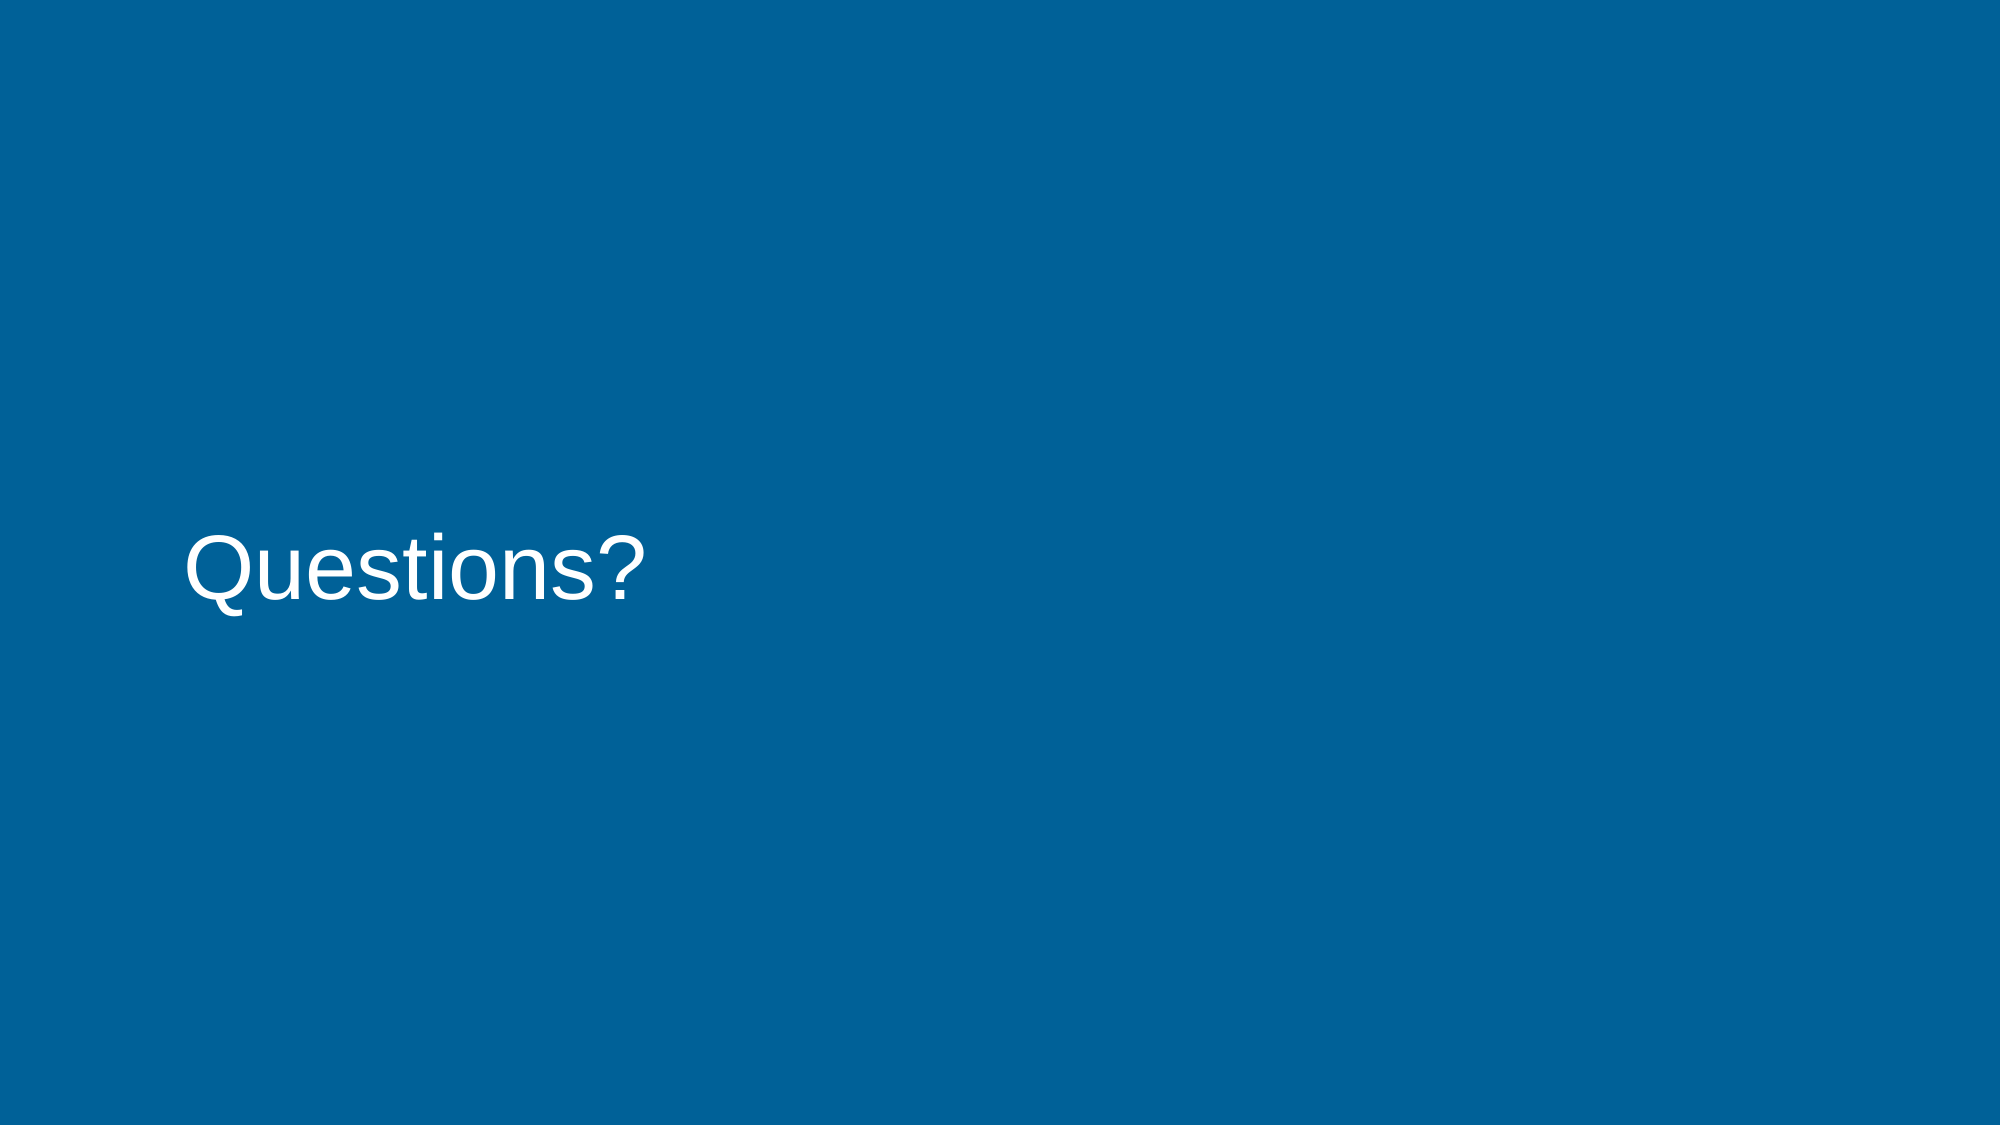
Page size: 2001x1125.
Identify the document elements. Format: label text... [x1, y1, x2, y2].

title Questions? [168, 431, 1562, 694]
